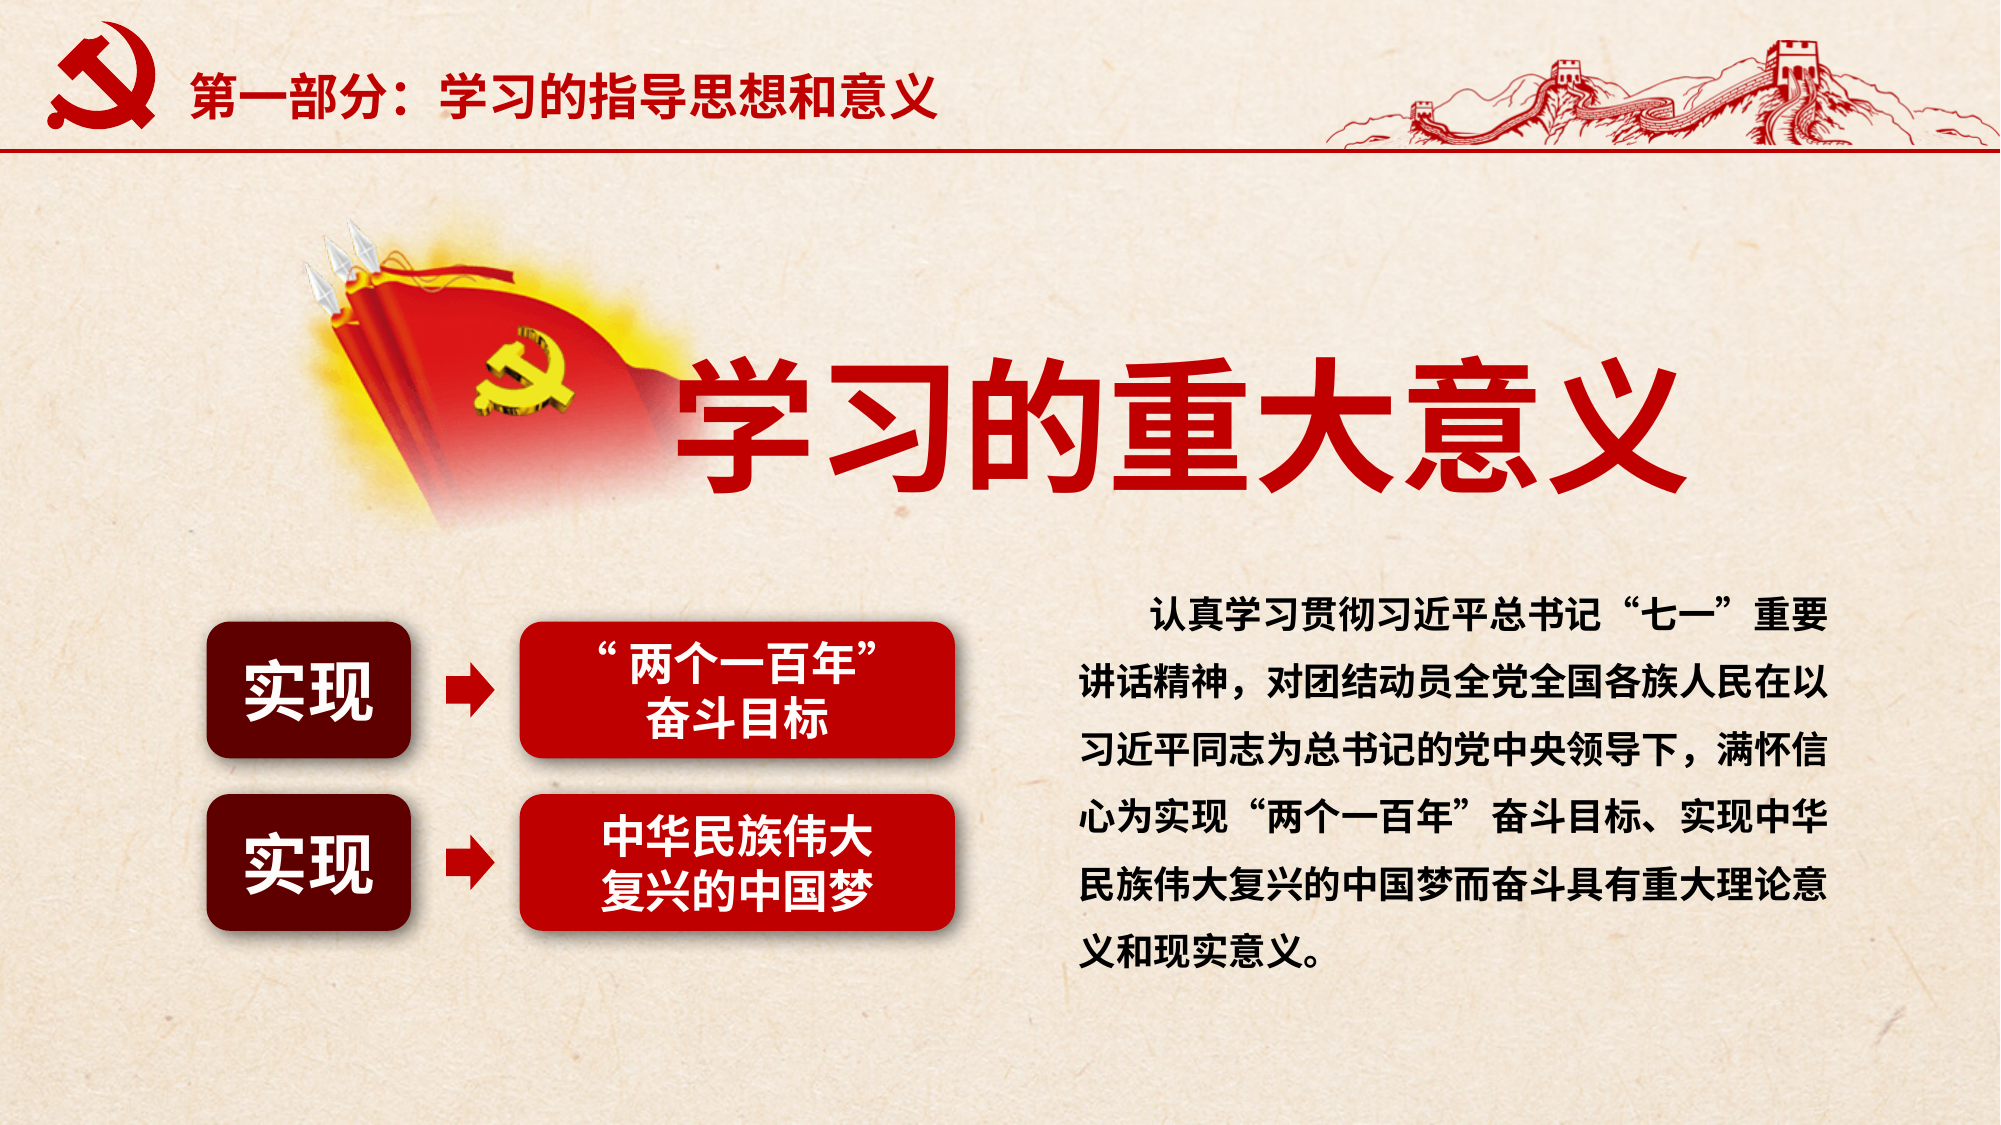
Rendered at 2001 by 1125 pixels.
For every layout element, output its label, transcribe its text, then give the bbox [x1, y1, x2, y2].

text_box [445, 831, 497, 893]
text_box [519, 794, 955, 931]
text_box [47, 21, 156, 130]
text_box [206, 794, 411, 931]
text_box 第一部分：学习的指导思想和意义 [173, 57, 1038, 133]
picture [0, 0, 2001, 1125]
text_box 认真学习贯彻习近平总书记“七一”重要讲话精神，对团结动员全党全国各族人民在以习近平同志为总书记的党中央领导下，满怀信心为实现“两个一百年”奋斗目标、实现中华民族伟大复兴的中国梦而奋斗具有重大理论意义和现实意义。 [1063, 560, 1844, 981]
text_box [519, 621, 955, 759]
text_box 学习的重大意义 [725, 327, 1706, 518]
text_box [445, 659, 497, 721]
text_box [206, 621, 411, 759]
